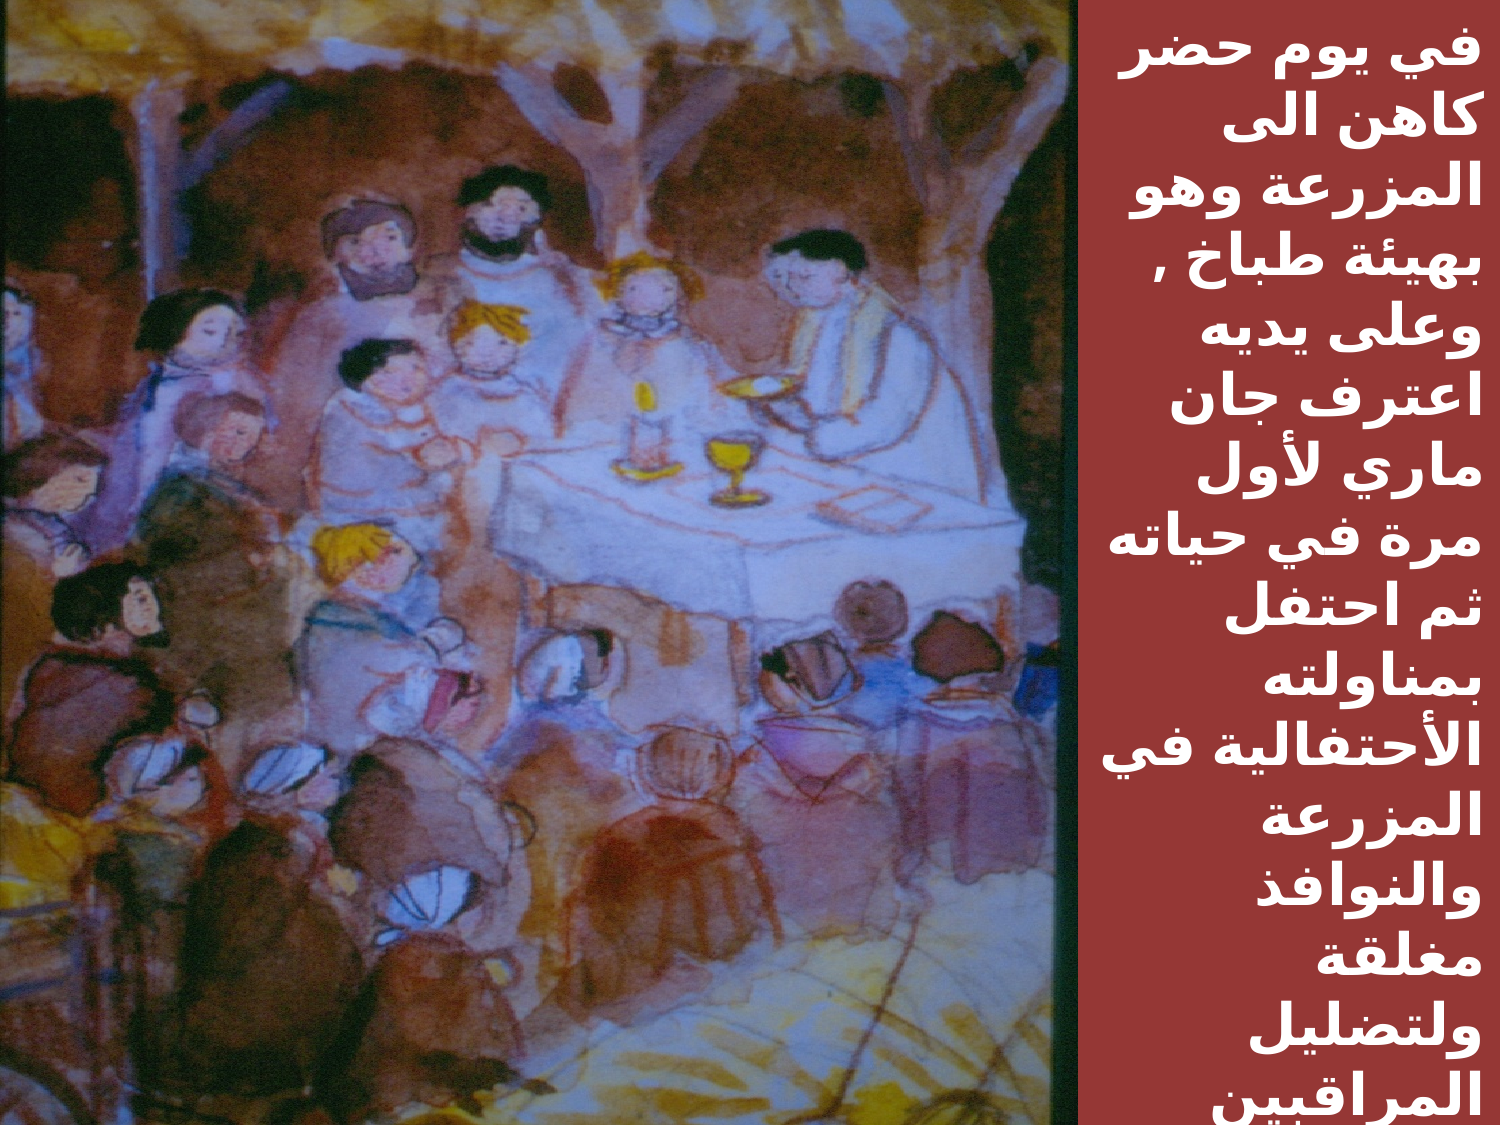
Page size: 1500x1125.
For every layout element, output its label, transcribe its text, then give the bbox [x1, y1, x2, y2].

text_box في يوم حضر كاهن الى المزرعة وهو بهيئة طباخ , وعلى يديه اعترف جان ماري لأول مرة في حياته ثم احتفل بمناولته الأحتفالية في المزرعة والنوافذ مغلقة ولتضليل المراقبين والشرطة فان النوافذ سدت عبر كتل من التبن. ومنذ ذلك اليوم فكر جان ماري بأنه سيصبح كاهن يوما ما. [1079, 0, 1500, 1125]
picture [0, 0, 1079, 1125]
